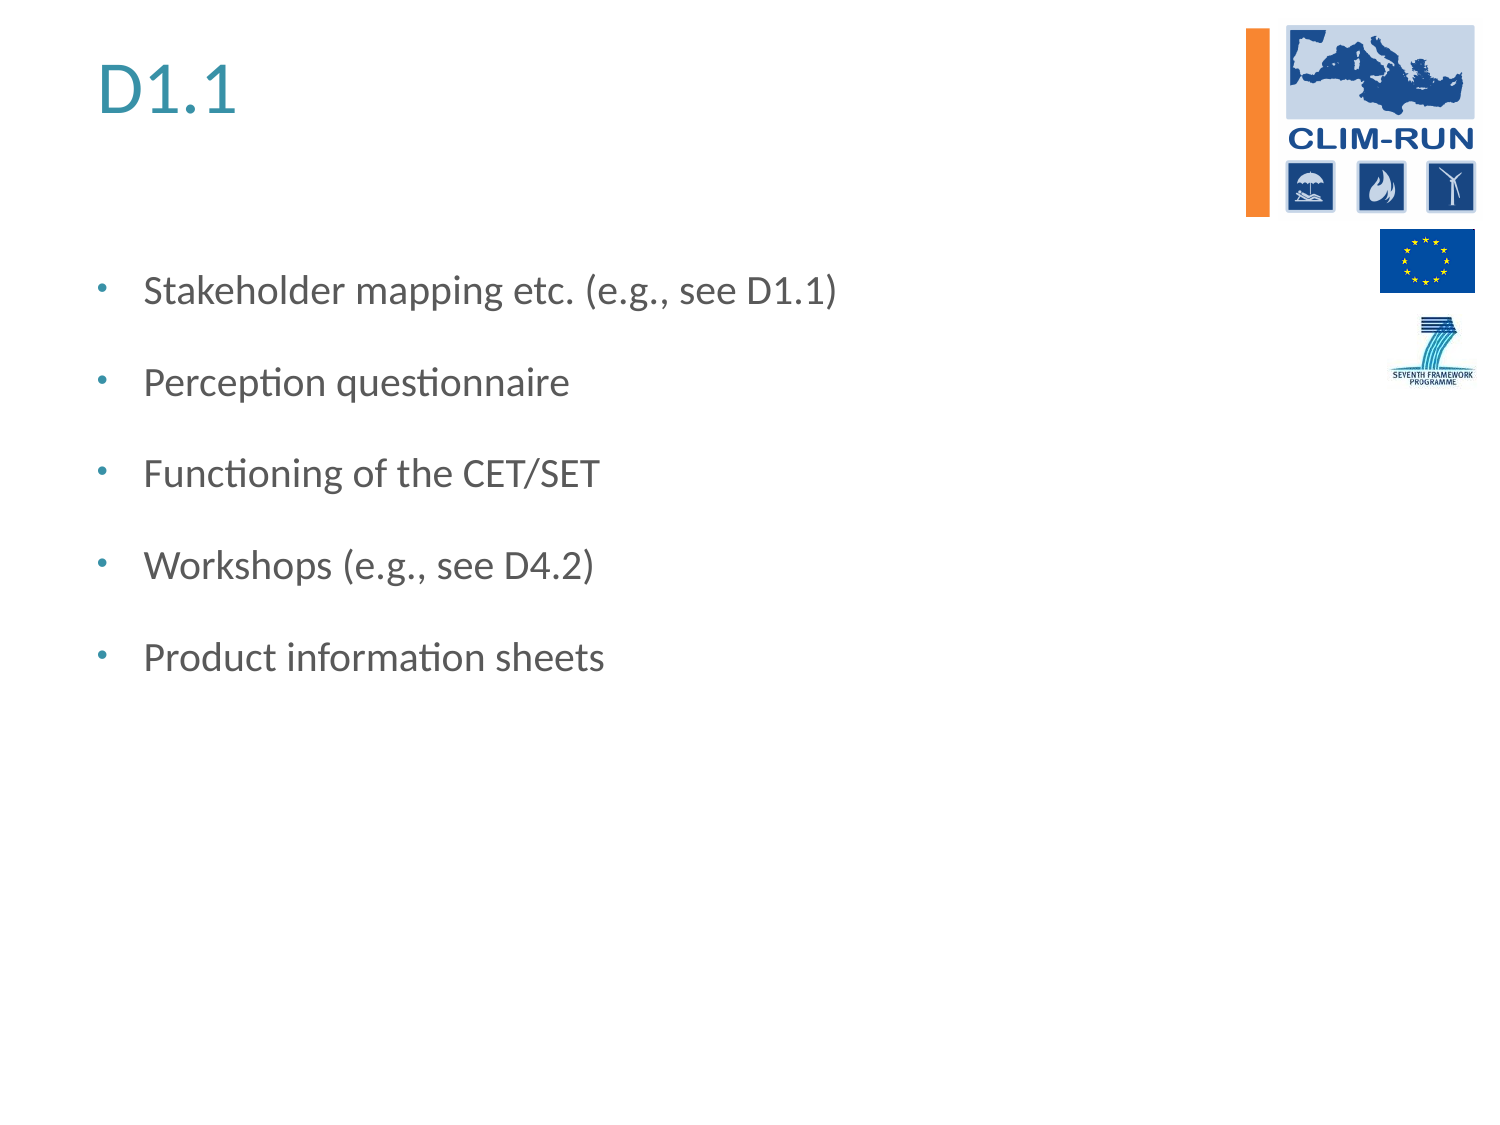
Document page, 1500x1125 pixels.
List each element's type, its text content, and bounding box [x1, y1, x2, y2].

picture [1278, 18, 1483, 221]
title D1.1 [82, 30, 1223, 214]
picture [1380, 229, 1475, 293]
list Stakeholder mapping etc. (e.g., see D1.1) Perception questionnaire Functioning of the CET/SET Workshops (e.g., see D4.2) Product information sheets [81, 255, 1322, 1005]
picture [1381, 305, 1485, 390]
